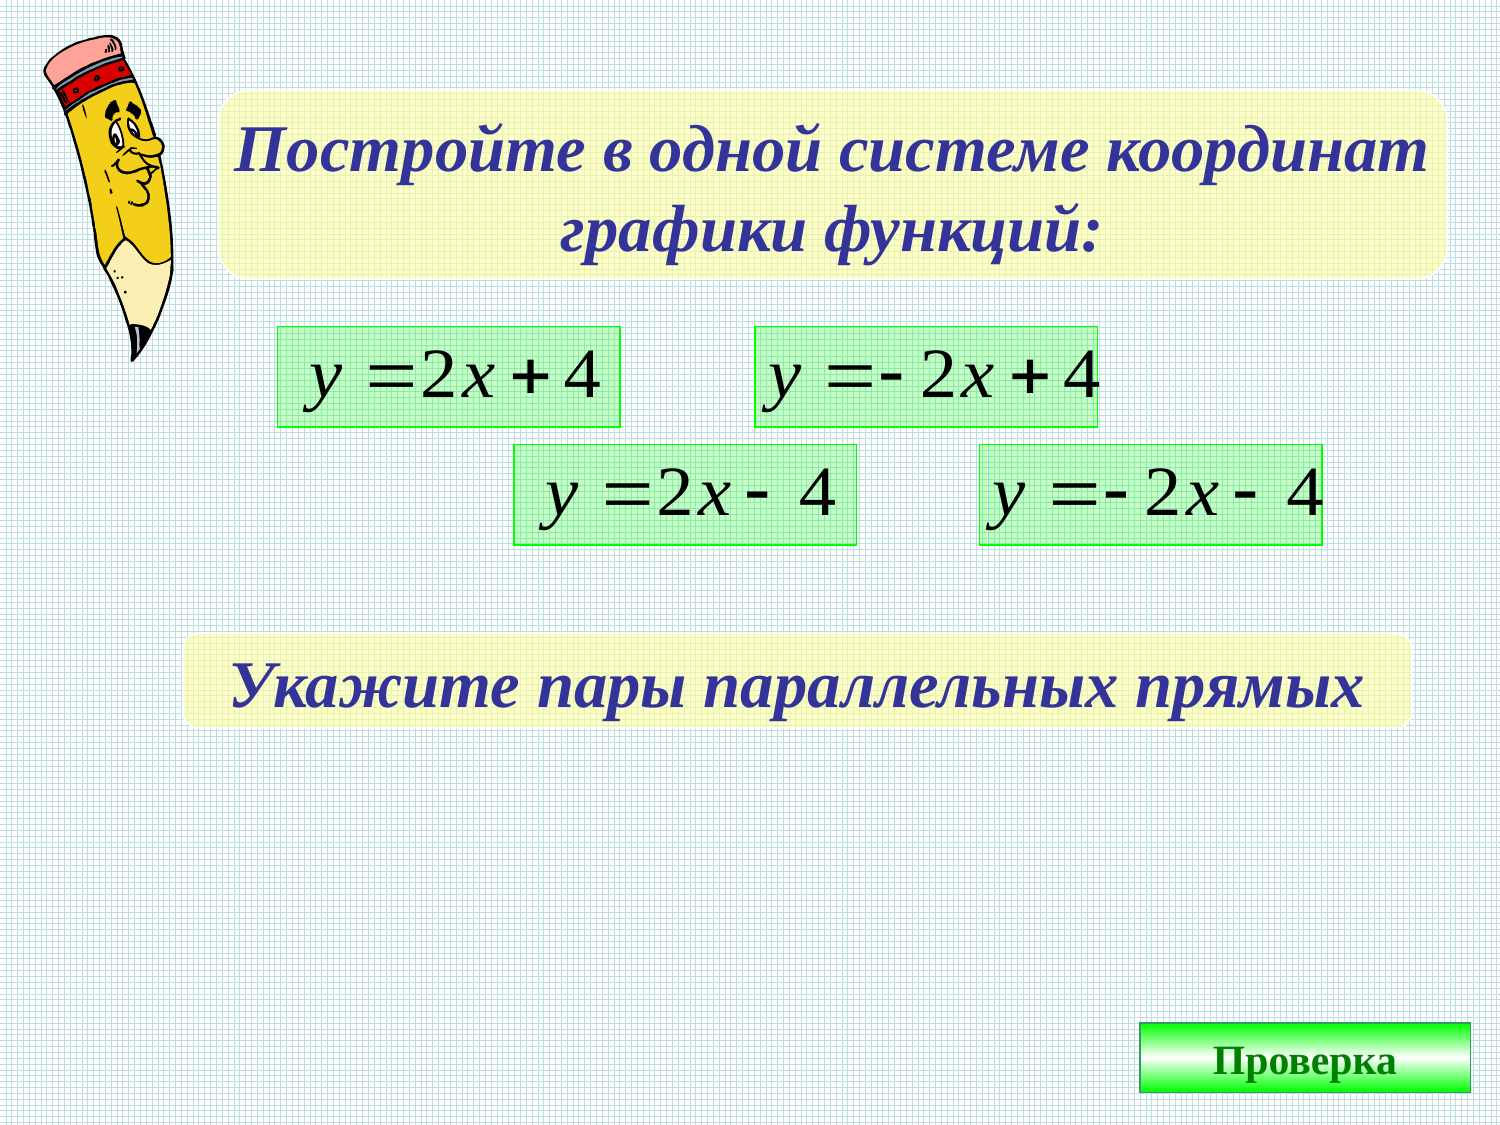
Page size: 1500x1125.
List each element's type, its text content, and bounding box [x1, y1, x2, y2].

picture [40, 30, 174, 362]
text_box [513, 444, 857, 546]
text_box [749, 326, 1111, 428]
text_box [974, 444, 1336, 546]
text_box Укажите пары параллельных прямых [183, 633, 1412, 728]
text_box Постройте в одной системе координат графики функций: [218, 90, 1448, 280]
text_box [277, 326, 621, 428]
text_box Проверка [1139, 1023, 1471, 1093]
